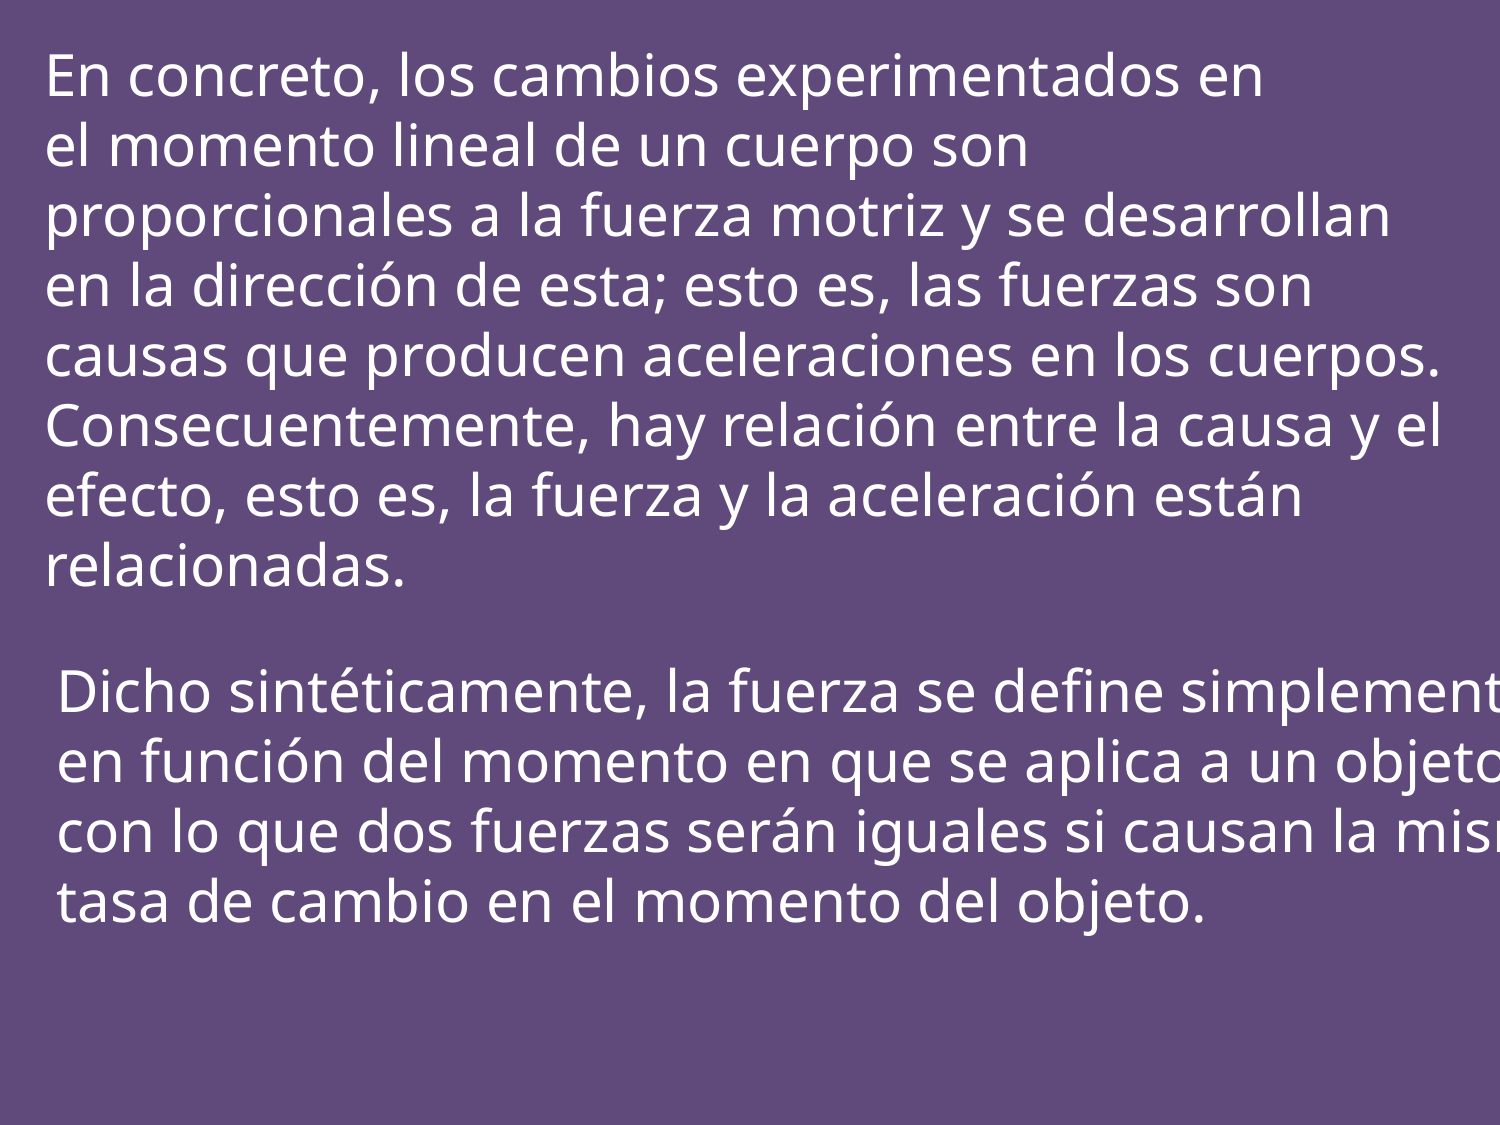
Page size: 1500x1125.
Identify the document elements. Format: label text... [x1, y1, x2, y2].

text_box En concreto, los cambios experimentados en el momento lineal de un cuerpo son proporcionales a la fuerza motriz y se desarrollan en la dirección de esta; esto es, las fuerzas son causas que producen aceleraciones en los cuerpos. Consecuentemente, hay relación entre la causa y el efecto, esto es, la fuerza y la aceleración están relacionadas. [29, 30, 1459, 606]
text_box Dicho sintéticamente, la fuerza se define simplemente en función del momento en que se aplica a un objeto, con lo que dos fuerzas serán iguales si causan la misma tasa de cambio en el momento del objeto. [41, 646, 1500, 942]
